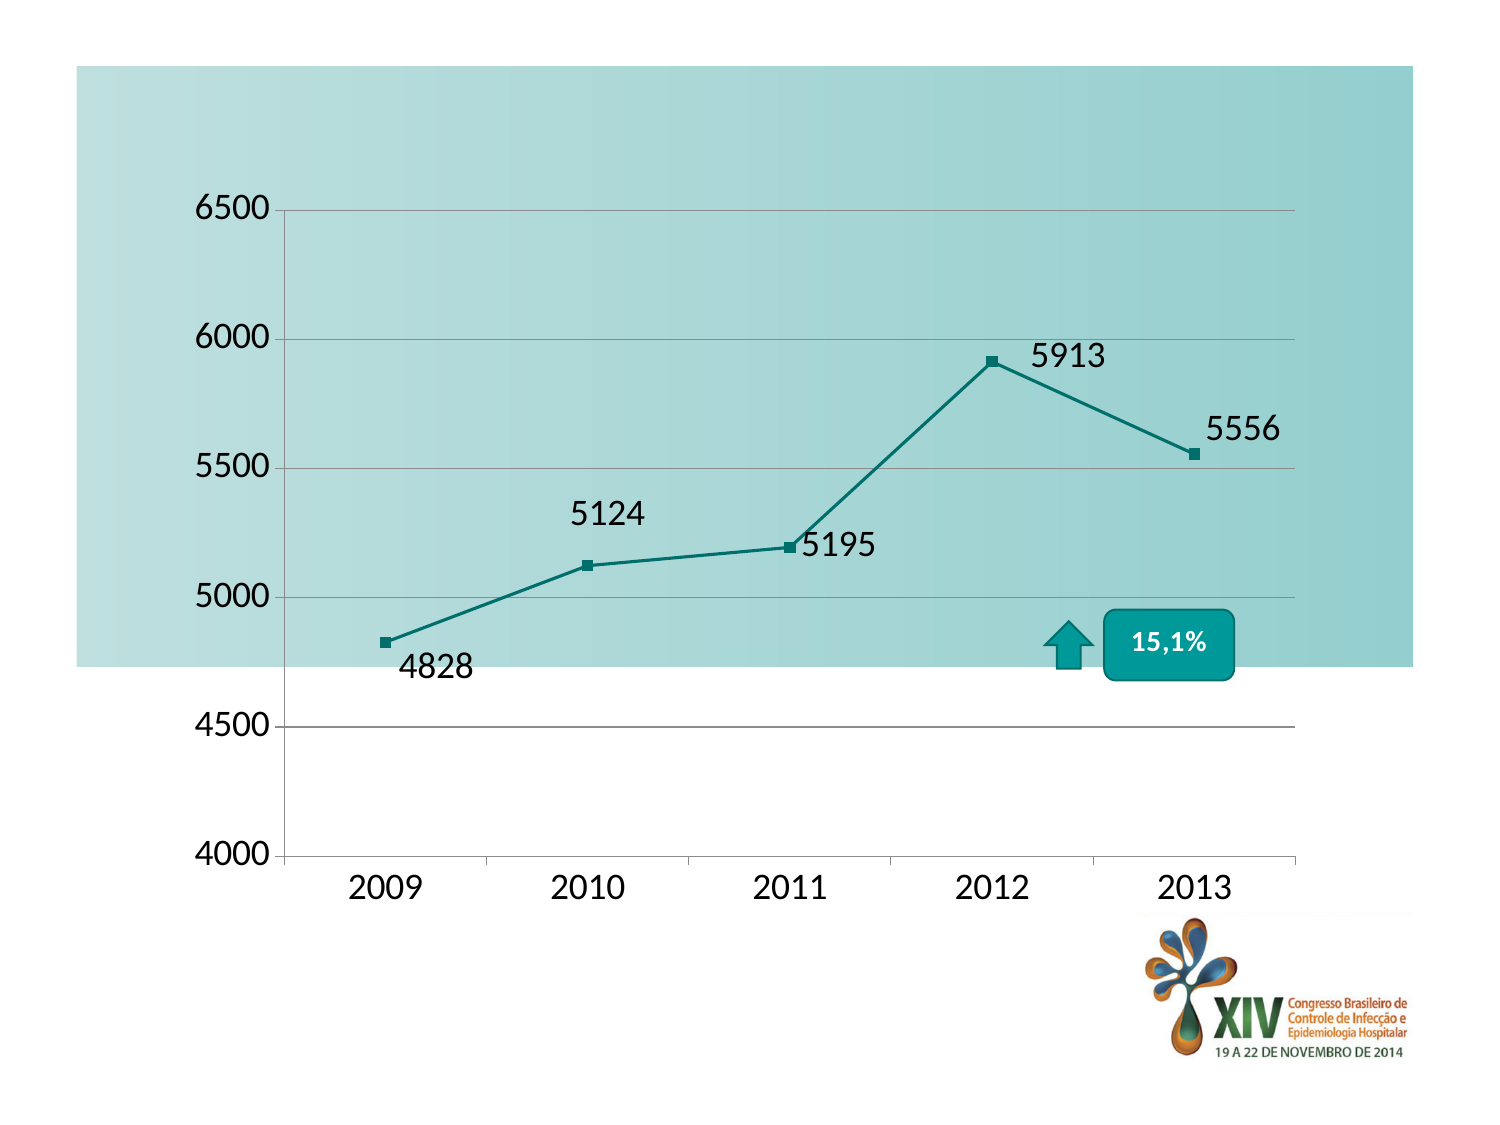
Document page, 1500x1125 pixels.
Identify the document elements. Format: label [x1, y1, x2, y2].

text_box [76, 66, 1414, 1059]
